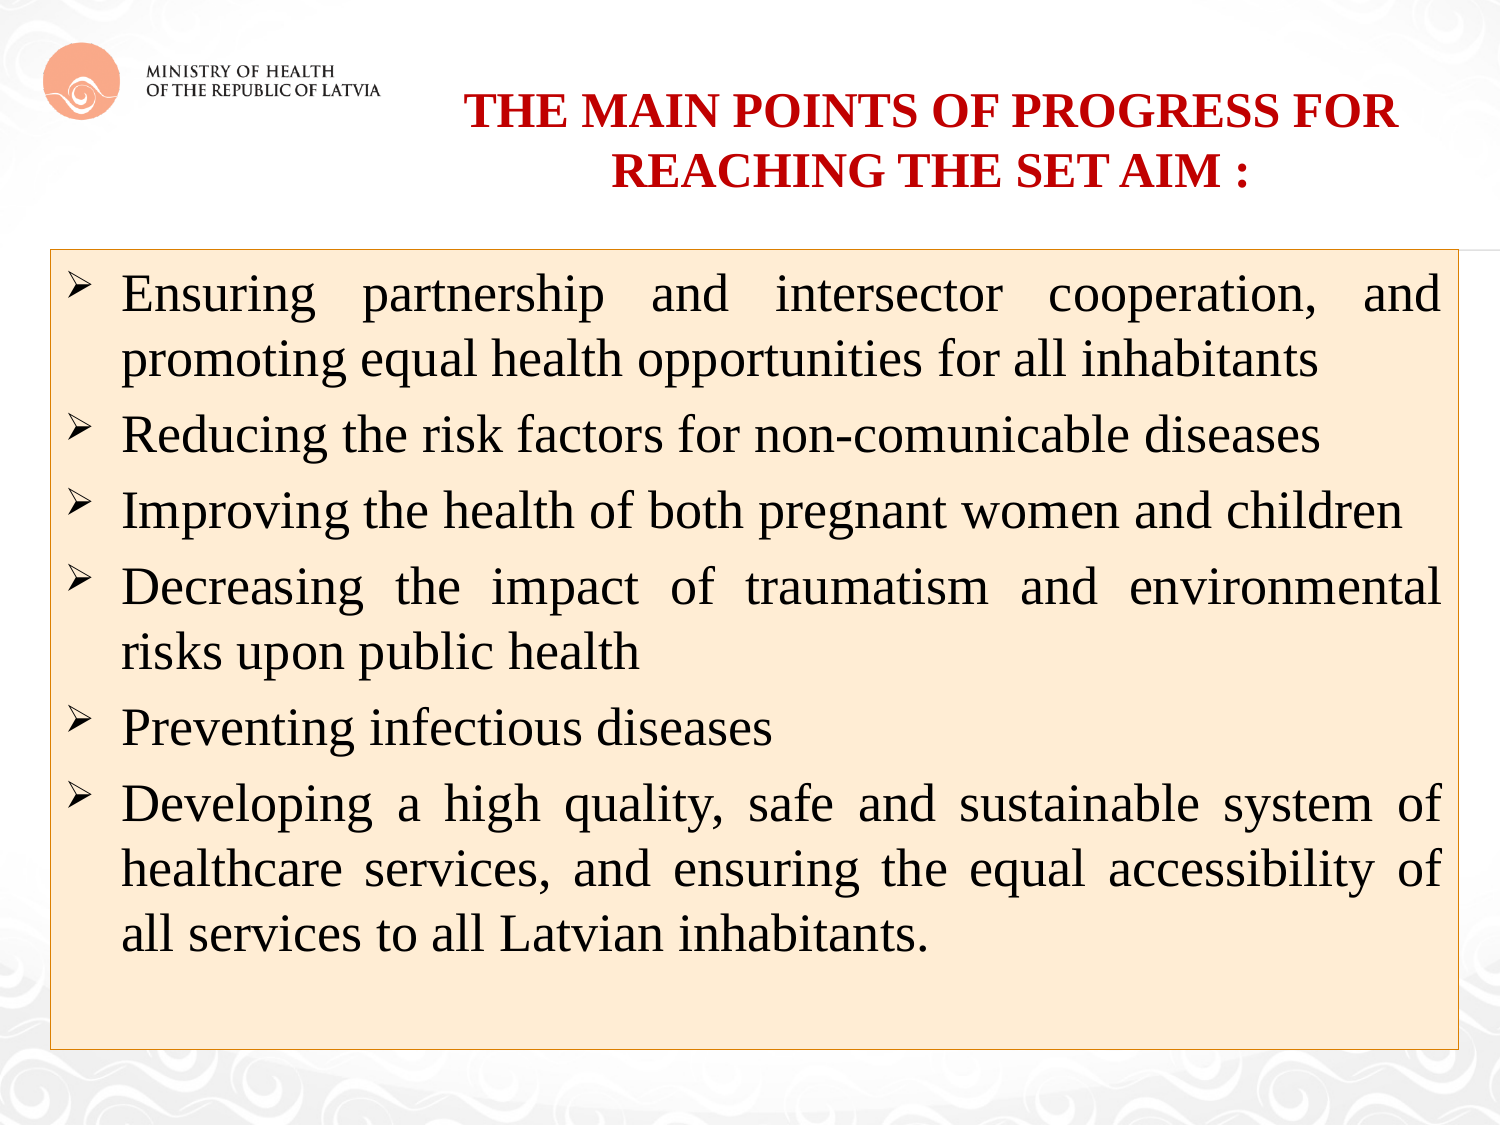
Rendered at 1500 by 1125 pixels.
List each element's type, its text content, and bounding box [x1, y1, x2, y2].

list Ensuring partnership and intersector cooperation, and promoting equal health opportunities for all inhabitants Reducing the risk factors for non-comunicable diseases Improving the health of both pregnant women and children Decreasing the impact of traumatism and environmental risks upon public health Preventing infectious diseases Developing a high quality, safe and sustainable system of healthcare services, and ensuring the equal accessibility of all services to all Latvian inhabitants. [50, 249, 1459, 1050]
picture [0, 0, 1500, 1125]
title The main points of progress for reaching the set aim : [387, 24, 1475, 250]
